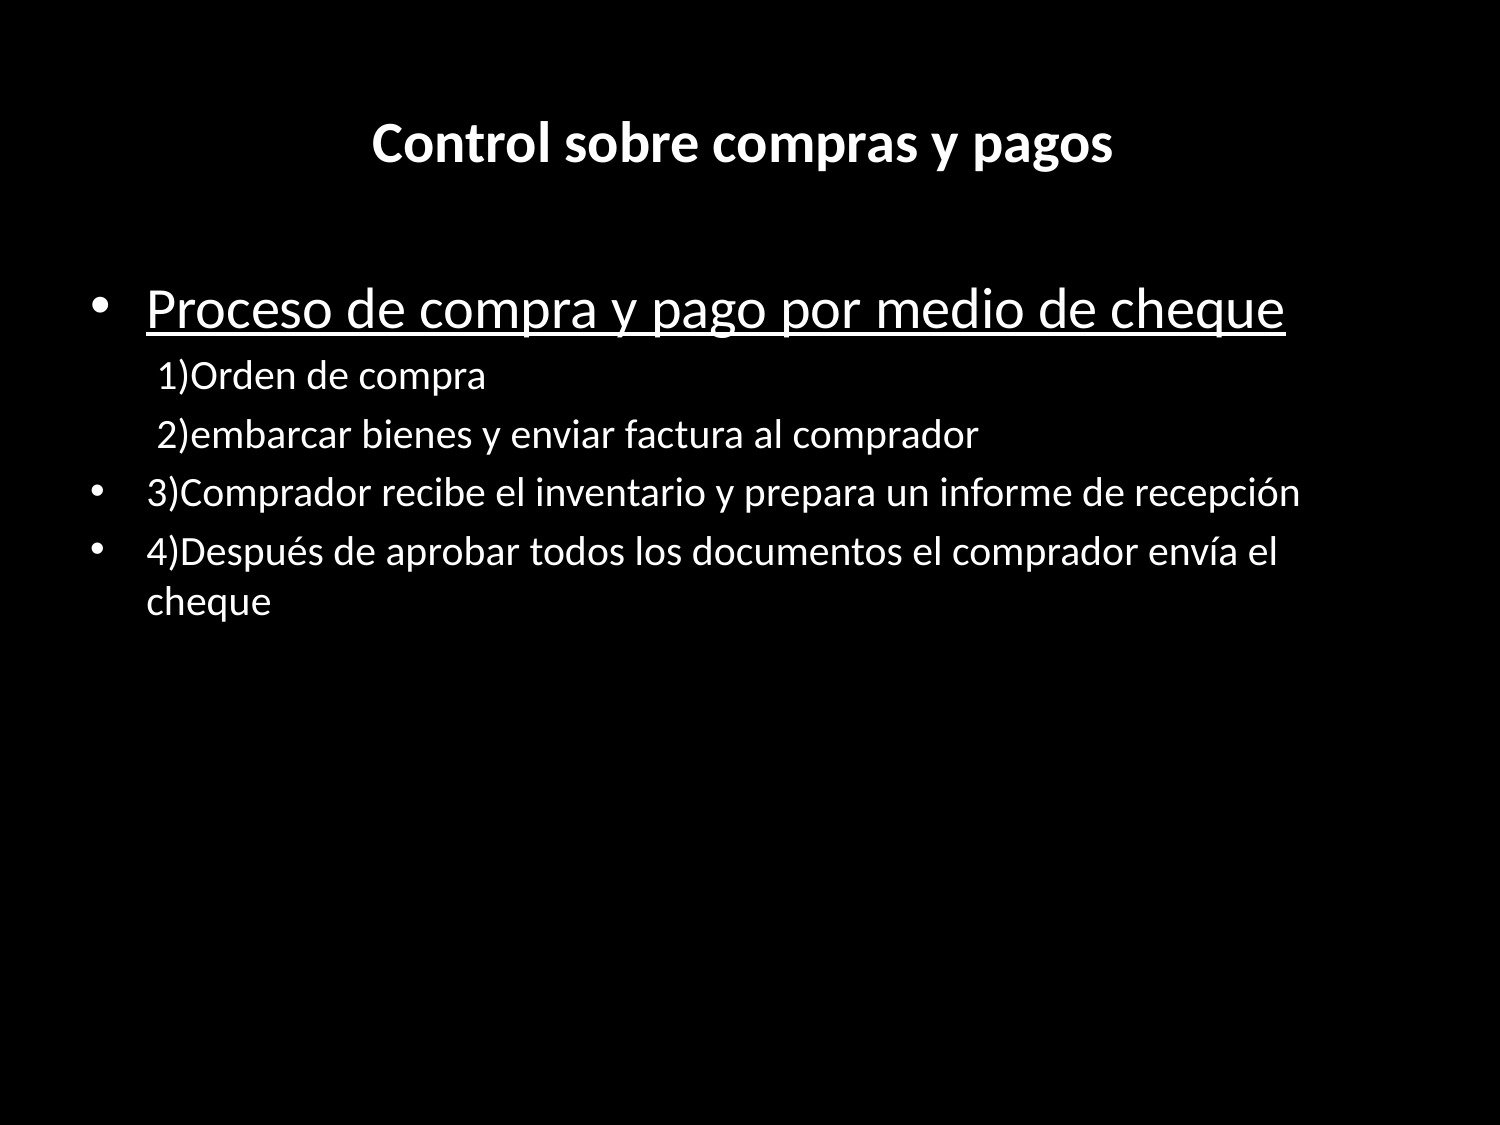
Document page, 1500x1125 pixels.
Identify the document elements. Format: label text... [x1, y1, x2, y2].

title Control sobre compras y pagos [75, 45, 1425, 233]
list Proceso de compra y pago por medio de cheque 1)Orden de compra 2)embarcar bienes y enviar factura al comprador 3)Comprador recibe el inventario y prepara un informe de recepción 4)Después de aprobar todos los documentos el comprador envía el cheque [75, 262, 1425, 1005]
